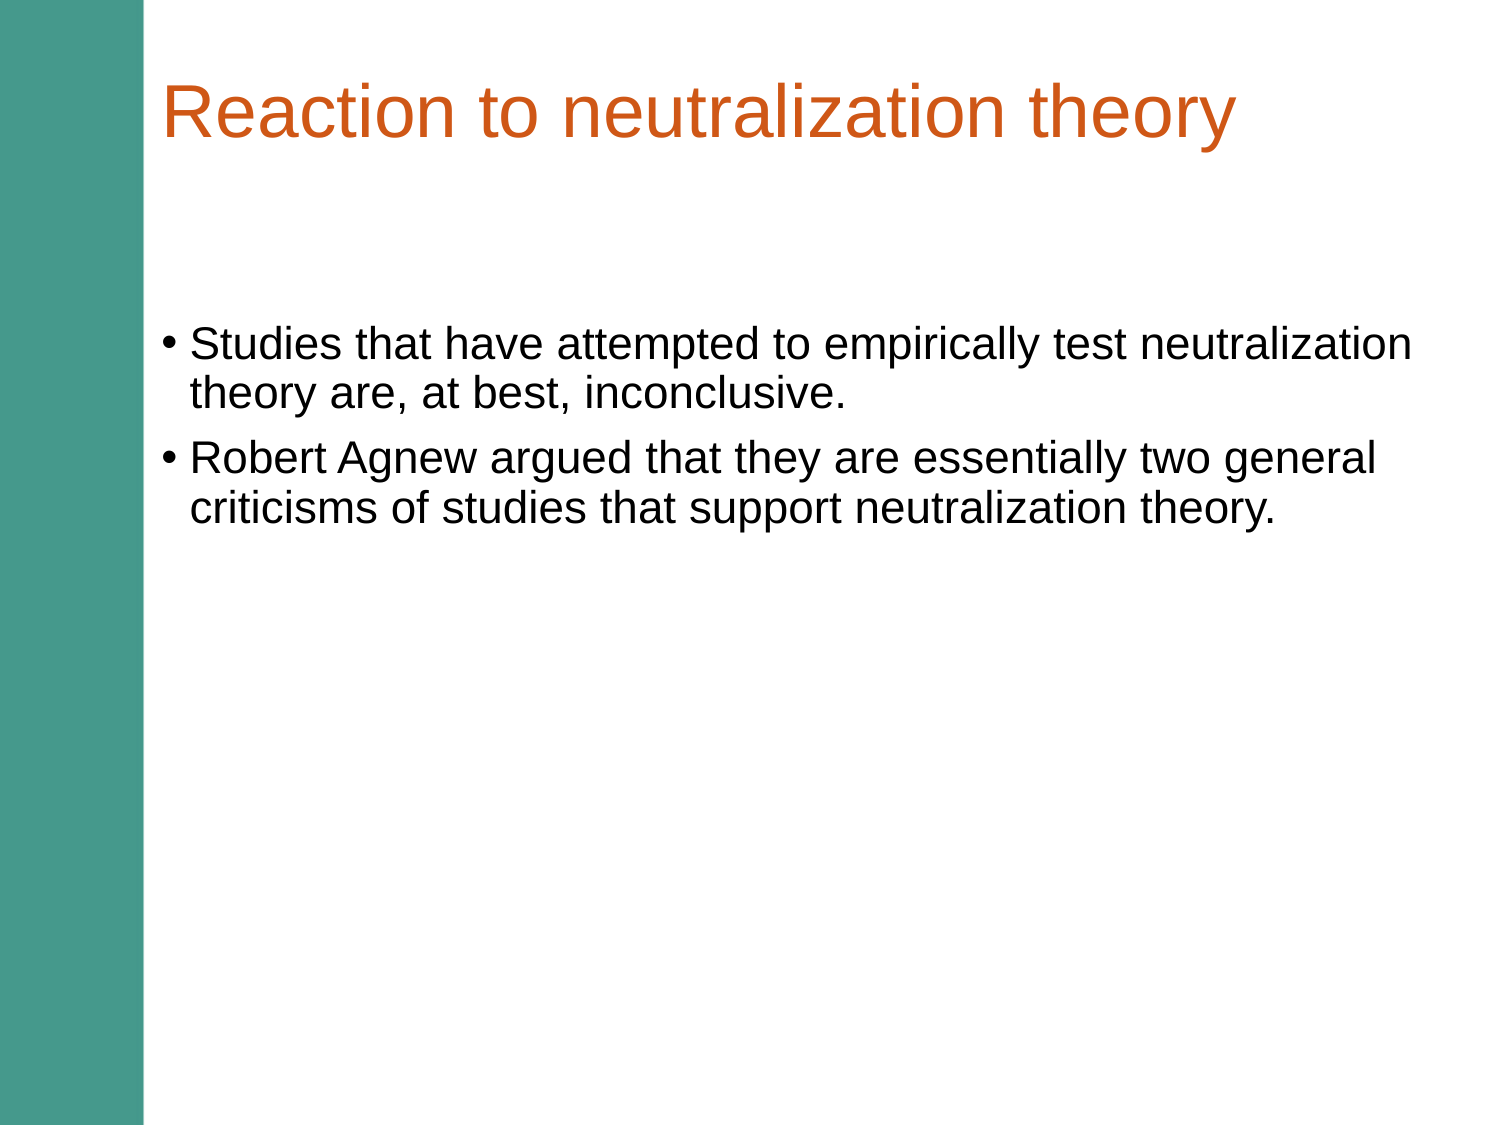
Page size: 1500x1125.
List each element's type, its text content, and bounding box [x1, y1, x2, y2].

list Studies that have attempted to empirically test neutralization theory are, at best, inconclusive. Robert Agnew argued that they are essentially two general criticisms of studies that support neutralization theory. [146, 312, 1441, 700]
picture [0, 0, 1500, 1125]
title Reaction to neutralization theory [146, 62, 1441, 164]
